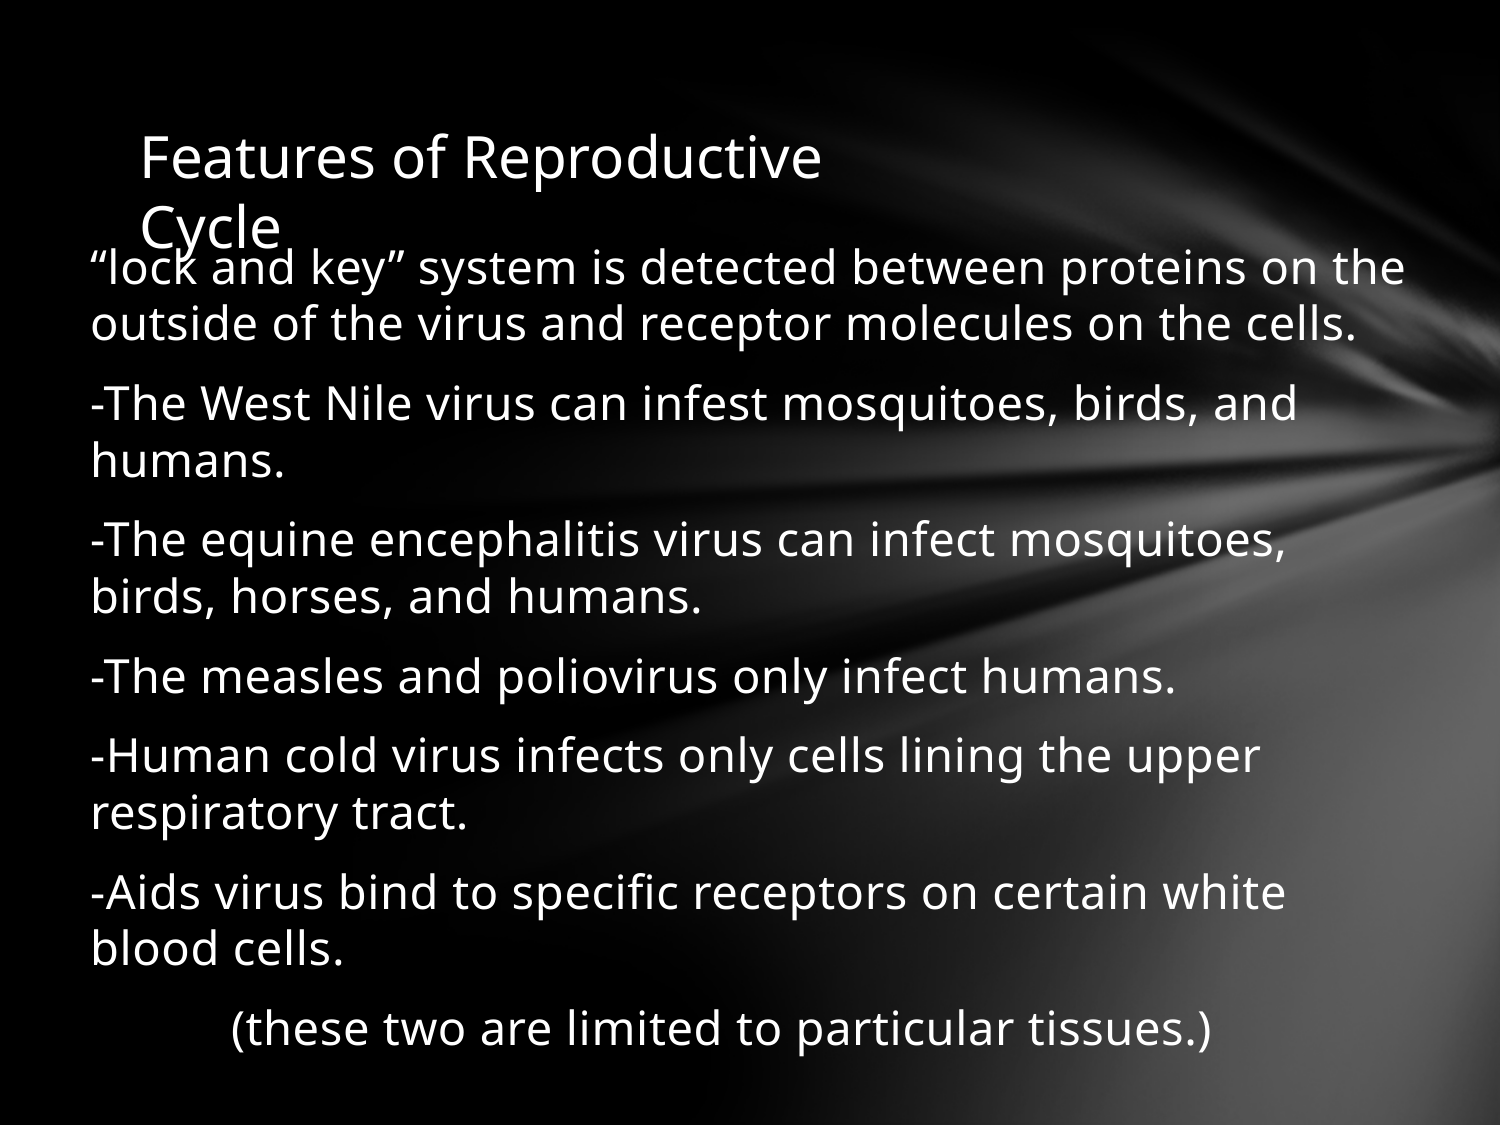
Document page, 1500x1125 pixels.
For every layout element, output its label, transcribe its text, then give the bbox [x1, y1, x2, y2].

list “lock and key” system is detected between proteins on the outside of the virus and receptor molecules on the cells. -The West Nile virus can infest mosquitoes, birds, and humans. -The equine encephalitis virus can infect mosquitoes, birds, horses, and humans. -The measles and poliovirus only infect humans. -Human cold virus infects only cells lining the upper respiratory tract. -Aids virus bind to specific receptors on certain white blood cells. (these two are limited to particular tissues.) [75, 149, 1425, 1080]
text_box Features of Reproductive Cycle [124, 112, 950, 268]
